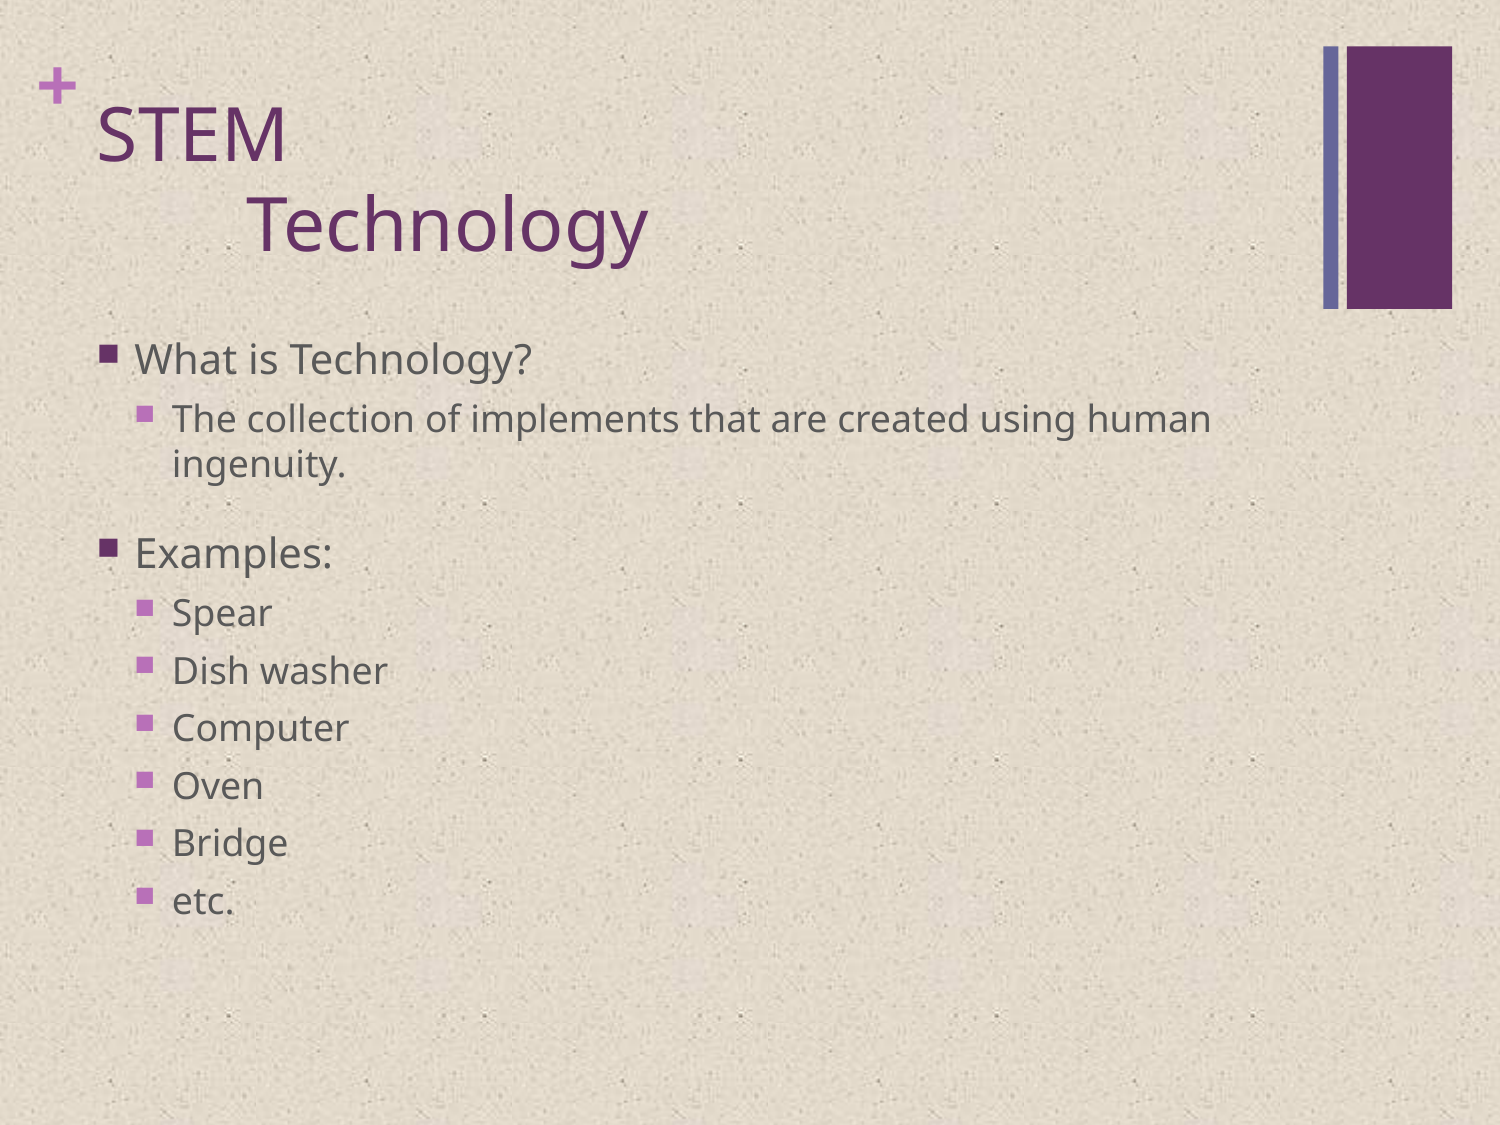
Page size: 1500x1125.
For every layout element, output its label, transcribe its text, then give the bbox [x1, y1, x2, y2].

picture [0, 0, 1500, 1125]
list What is Technology? The collection of implements that are created using human ingenuity. Examples: Spear Dish washer Computer Oven Bridge etc. [81, 324, 1322, 1005]
title STEM Technology [81, 79, 1322, 263]
